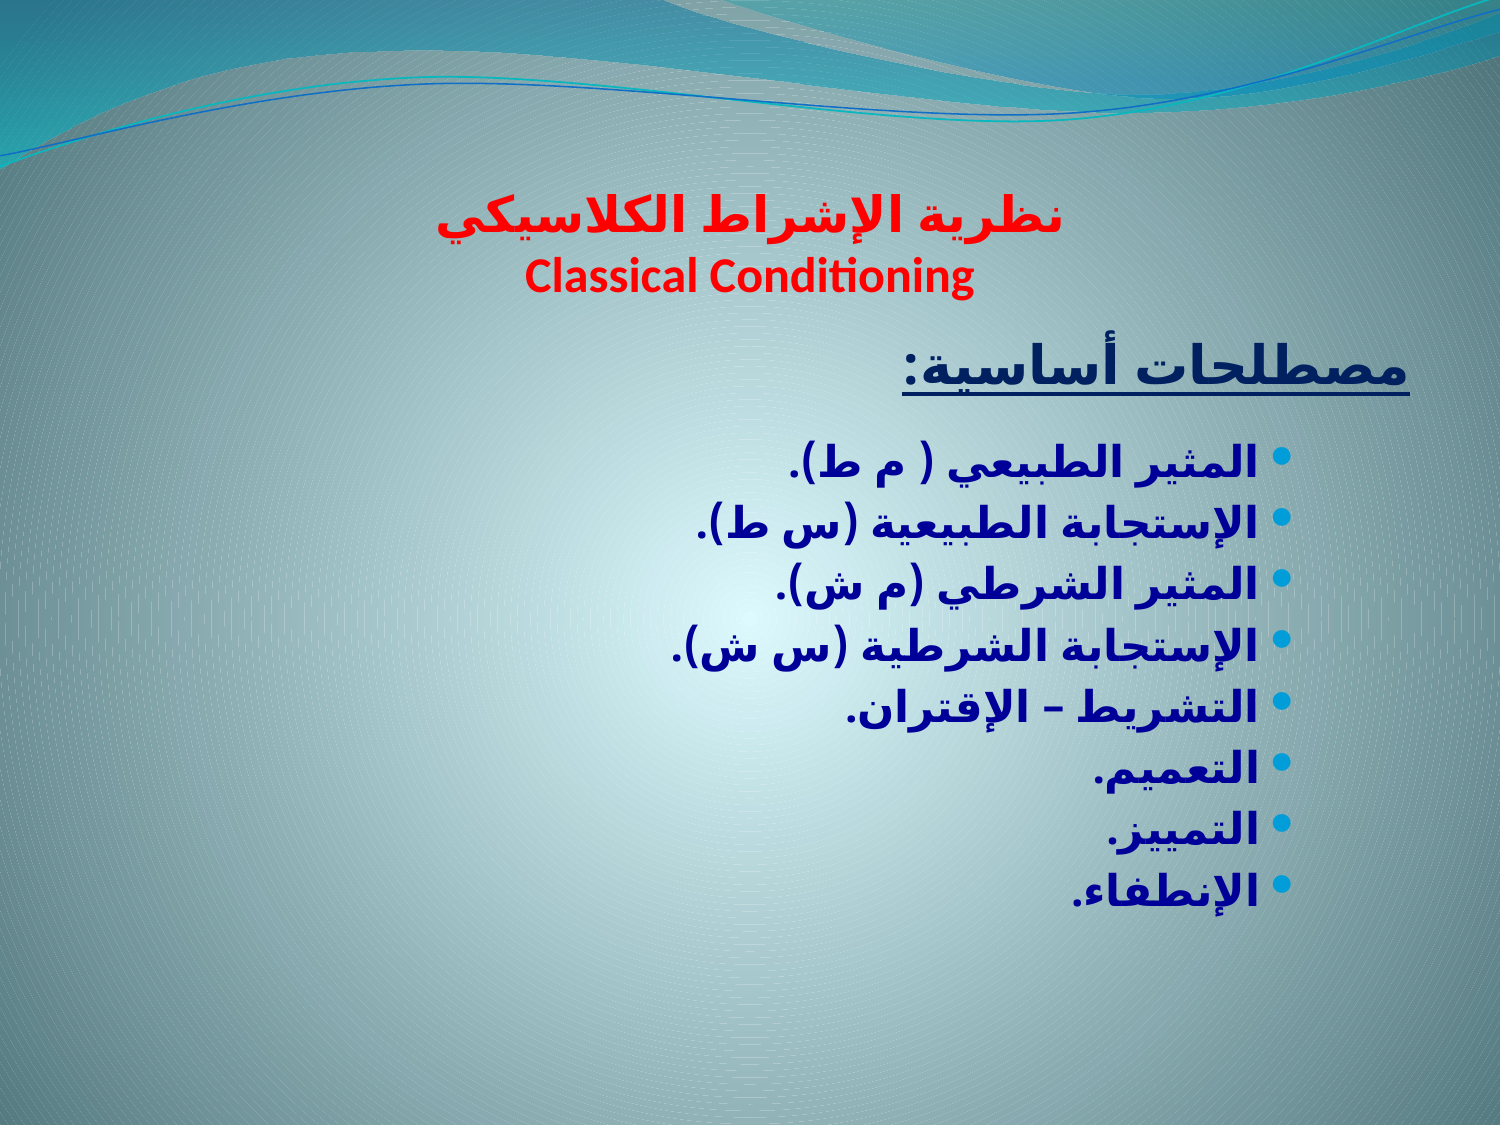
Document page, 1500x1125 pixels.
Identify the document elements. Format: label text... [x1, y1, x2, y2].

title نظرية الإشراط الكلاسيكي Classical Conditioning [75, 115, 1425, 262]
list مصطلحات أساسية: المثير الطبيعي ( م ط). الإستجابة الطبيعية (س ط). المثير الشرطي (م ش). الإستجابة الشرطية (س ش). التشريط – الإقتران. التعميم. التمييز. الإنطفاء. [75, 262, 1425, 1090]
